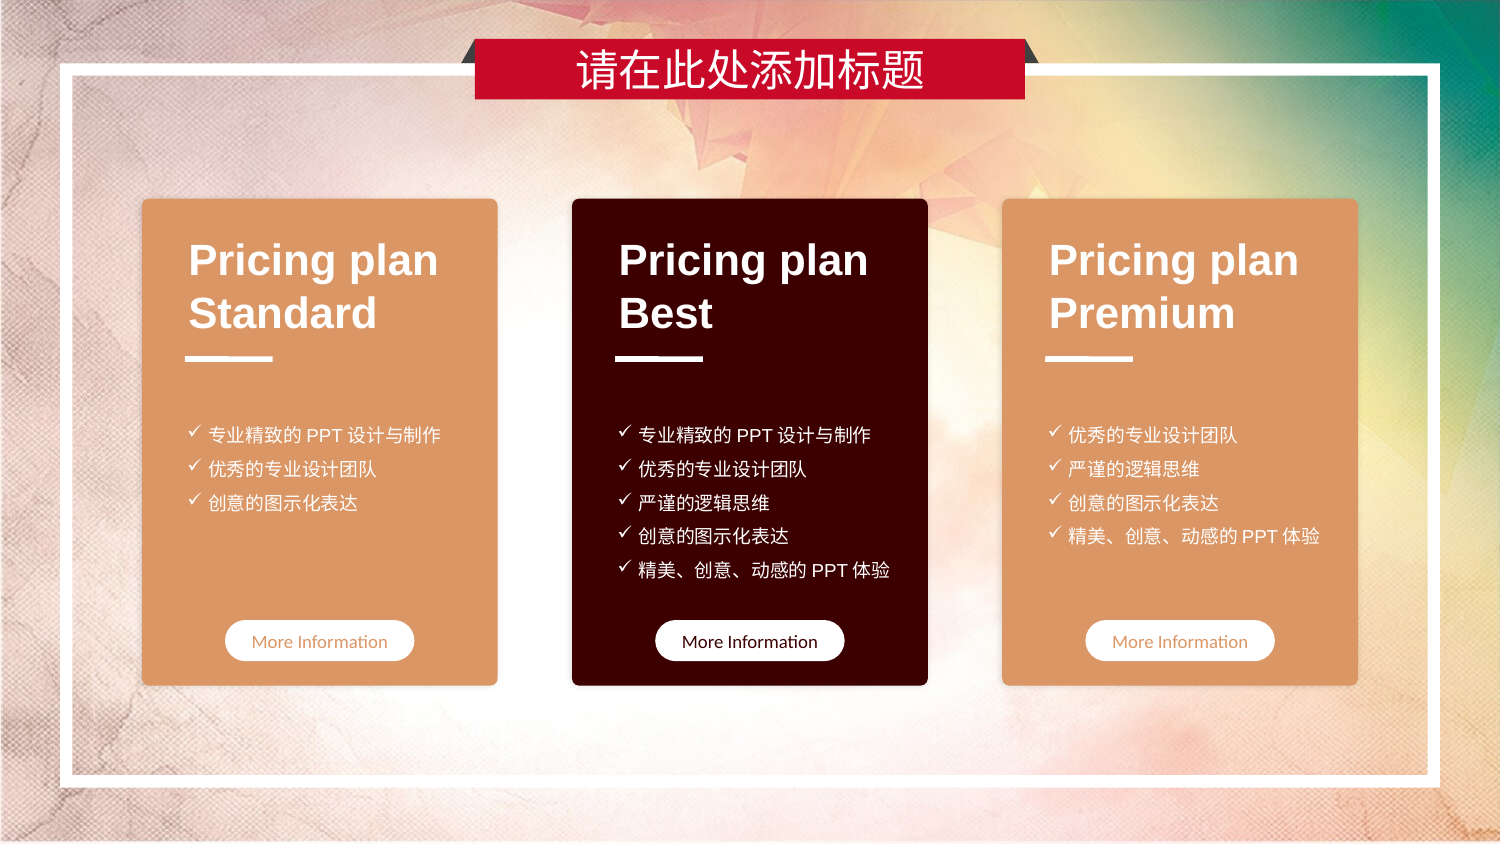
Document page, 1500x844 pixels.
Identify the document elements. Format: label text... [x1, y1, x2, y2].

text_box [1044, 355, 1135, 363]
text_box 专业精致的PPT设计与制作 优秀的专业设计团队 创意的图示化表达 [172, 382, 456, 522]
text_box [183, 355, 274, 363]
text_box [59, 62, 1441, 789]
picture [0, 0, 1500, 844]
text_box [140, 197, 499, 687]
text_box More Information [654, 618, 846, 663]
text_box 请在此处添加标题 [474, 38, 1025, 100]
text_box Pricing plan Best [603, 224, 885, 345]
text_box Pricing plan Standard [173, 224, 454, 345]
text_box [570, 197, 929, 687]
text_box Pricing plan Premium [1033, 224, 1315, 345]
text_box [459, 38, 474, 65]
text_box [1001, 197, 1360, 687]
text_box 专业精致的PPT设计与制作 优秀的专业设计团队 严谨的逻辑思维 创意的图示化表达 精美、创意、动感的PPT体验 [602, 382, 905, 589]
text_box 优秀的专业设计团队 严谨的逻辑思维 创意的图示化表达 精美、创意、动感的PPT体验 [1032, 382, 1336, 556]
text_box [1026, 38, 1041, 65]
text_box [613, 355, 704, 363]
text_box More Information [1084, 618, 1276, 663]
text_box More Information [223, 618, 416, 663]
